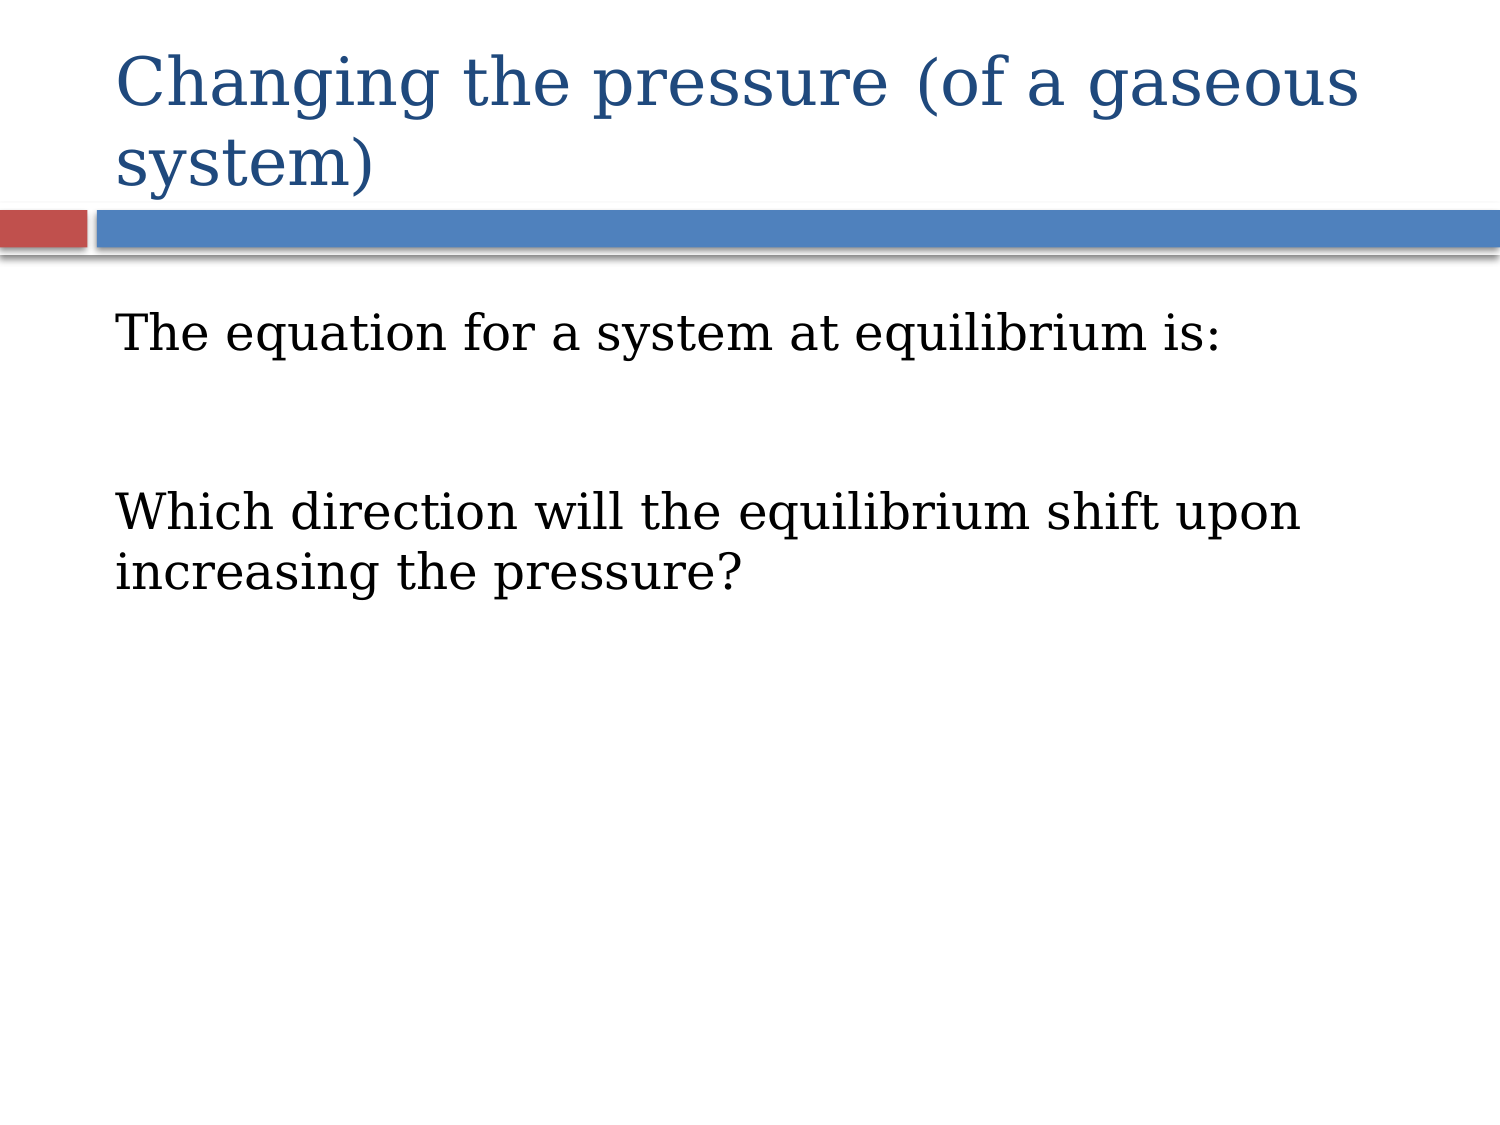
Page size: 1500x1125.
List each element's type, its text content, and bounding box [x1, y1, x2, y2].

title Changing the pressure (of a gaseous system) [100, 37, 1438, 200]
